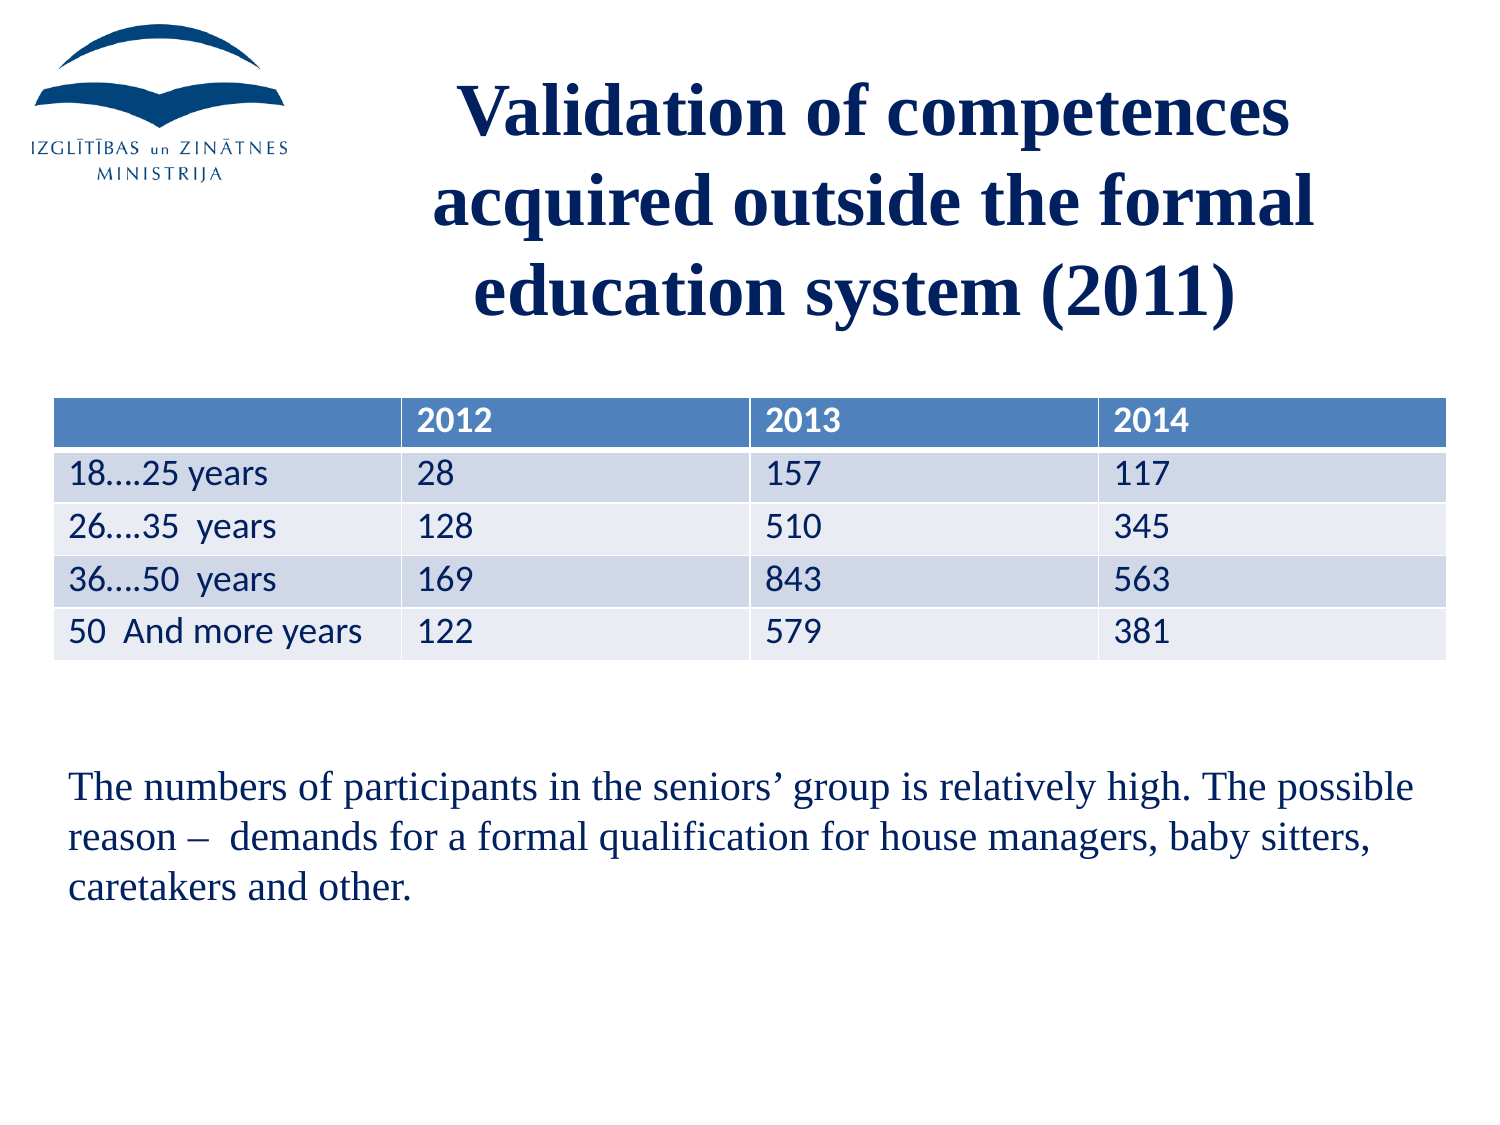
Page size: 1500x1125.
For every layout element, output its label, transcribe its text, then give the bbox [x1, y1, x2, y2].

table_cell 26….35 years [54, 504, 401, 555]
table_header 2013 [751, 398, 1098, 447]
table_cell 510 [751, 504, 1098, 555]
table_cell 36….50 years [54, 556, 401, 607]
table_cell 843 [751, 556, 1098, 607]
list The numbers of participants in the seniors’ group is relatively high. The possible reason – demands for a formal qualification for house managers, baby sitters, caretakers and other. [52, 751, 1448, 1060]
picture [0, 0, 317, 205]
table_cell 18….25 years [54, 453, 401, 502]
table_cell 157 [751, 453, 1098, 502]
table_cell 122 [402, 609, 749, 660]
table_cell 579 [751, 609, 1098, 660]
table_cell 169 [402, 556, 749, 607]
table_cell 117 [1099, 453, 1446, 502]
table_cell 28 [402, 453, 749, 502]
table_cell 381 [1099, 609, 1446, 660]
table_header 2014 [1099, 398, 1446, 447]
table_cell 345 [1099, 504, 1446, 555]
table_cell 50 And more years [54, 609, 401, 660]
table_cell 563 [1099, 556, 1446, 607]
table_cell 128 [402, 504, 749, 555]
table_header 2012 [402, 398, 749, 447]
table_header [54, 398, 401, 447]
title Validation of competences acquired outside the formal education system (2011) [300, 125, 1448, 339]
